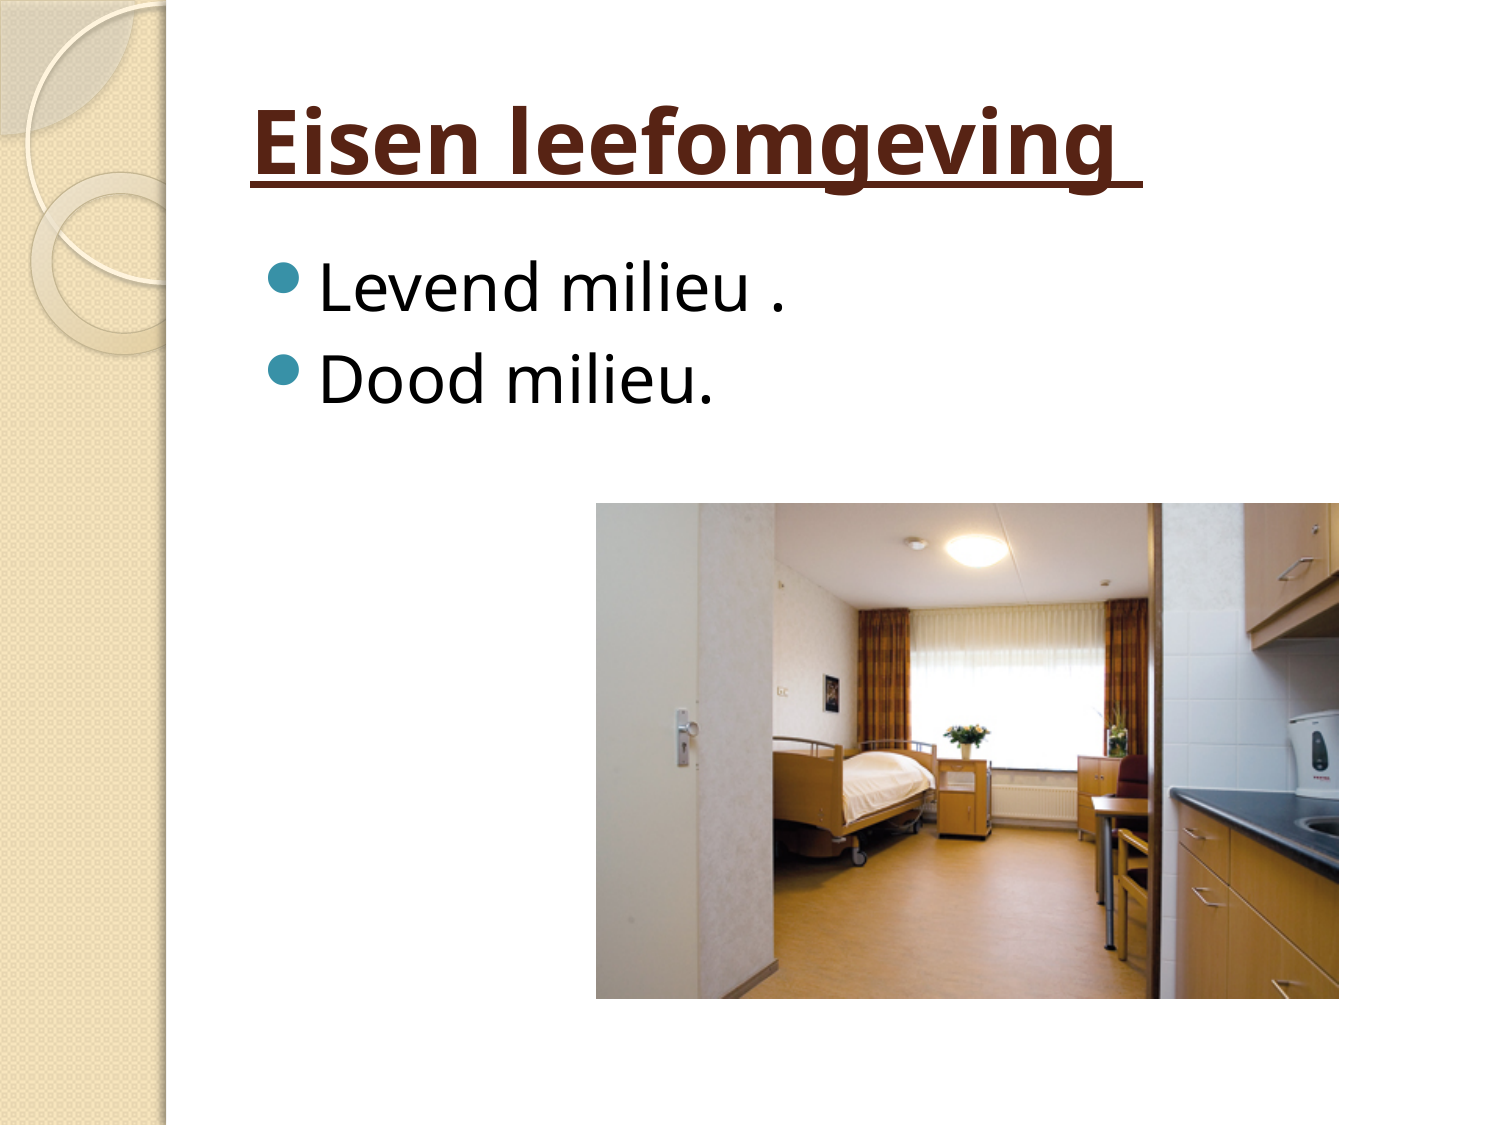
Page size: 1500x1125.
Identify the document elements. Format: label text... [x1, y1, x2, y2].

picture [596, 503, 1339, 999]
title Eisen leefomgeving [235, 45, 1466, 233]
list Levend milieu . Dood milieu. [235, 237, 1466, 1025]
